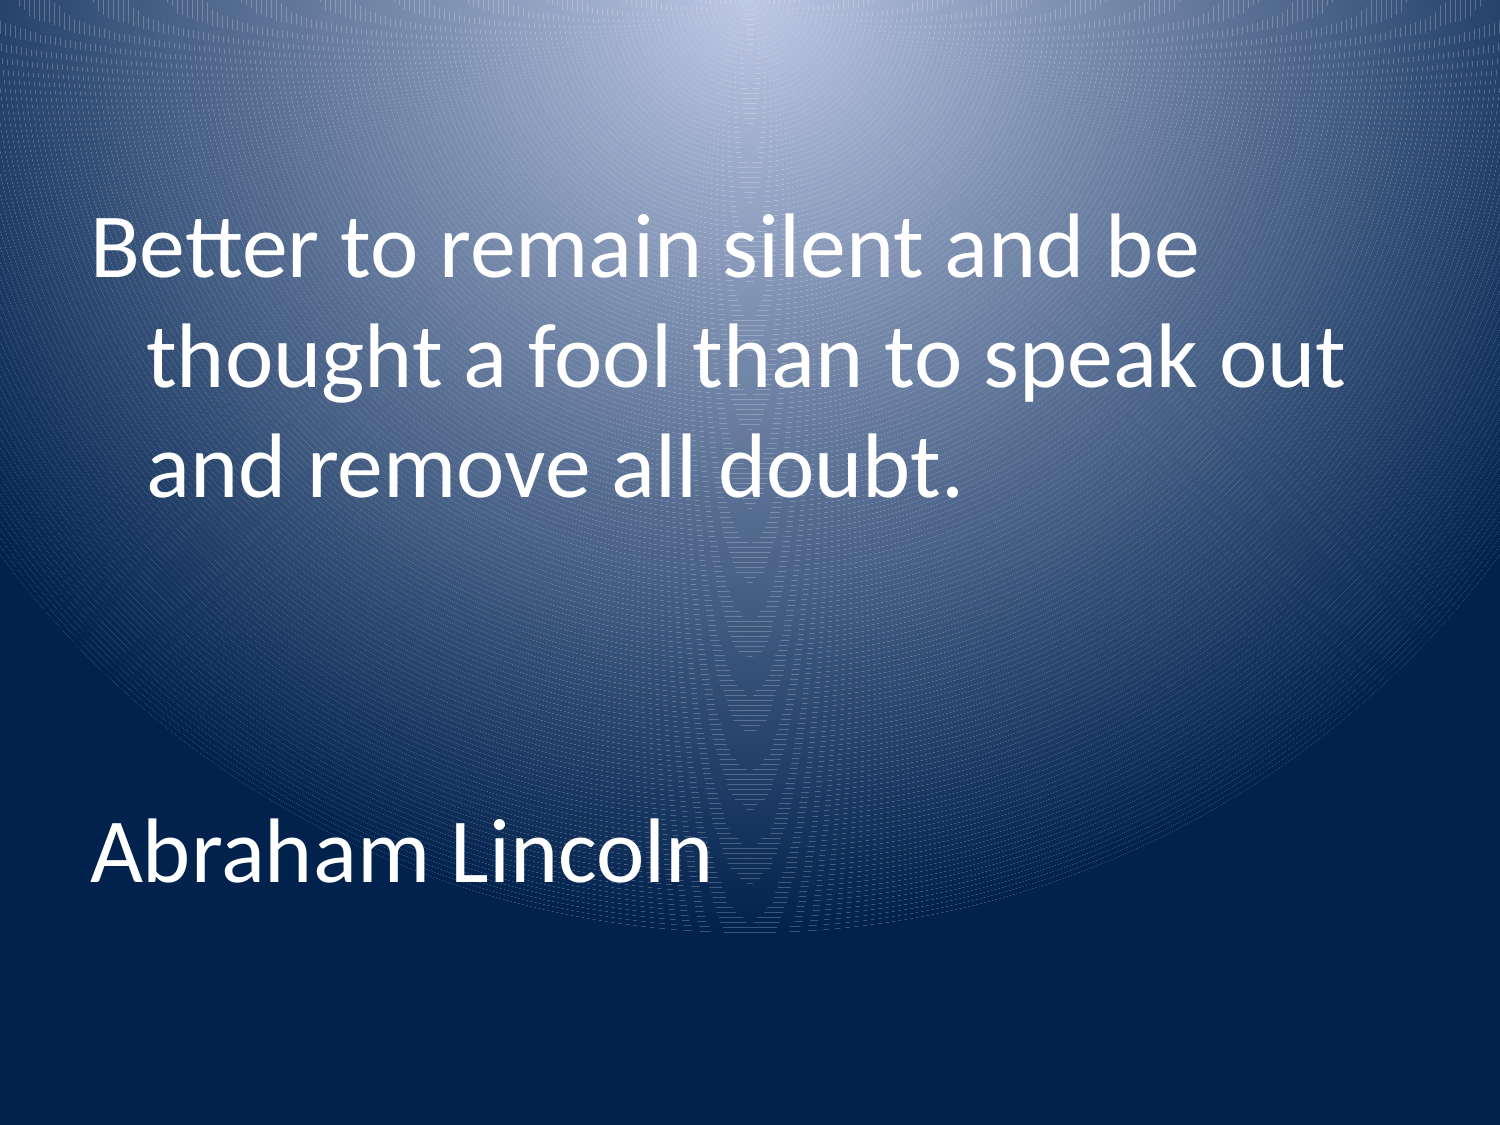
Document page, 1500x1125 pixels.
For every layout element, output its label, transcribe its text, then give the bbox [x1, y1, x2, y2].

list Better to remain silent and be thought a fool than to speak out and remove all doubt. Abraham Lincoln [75, 50, 1425, 1005]
